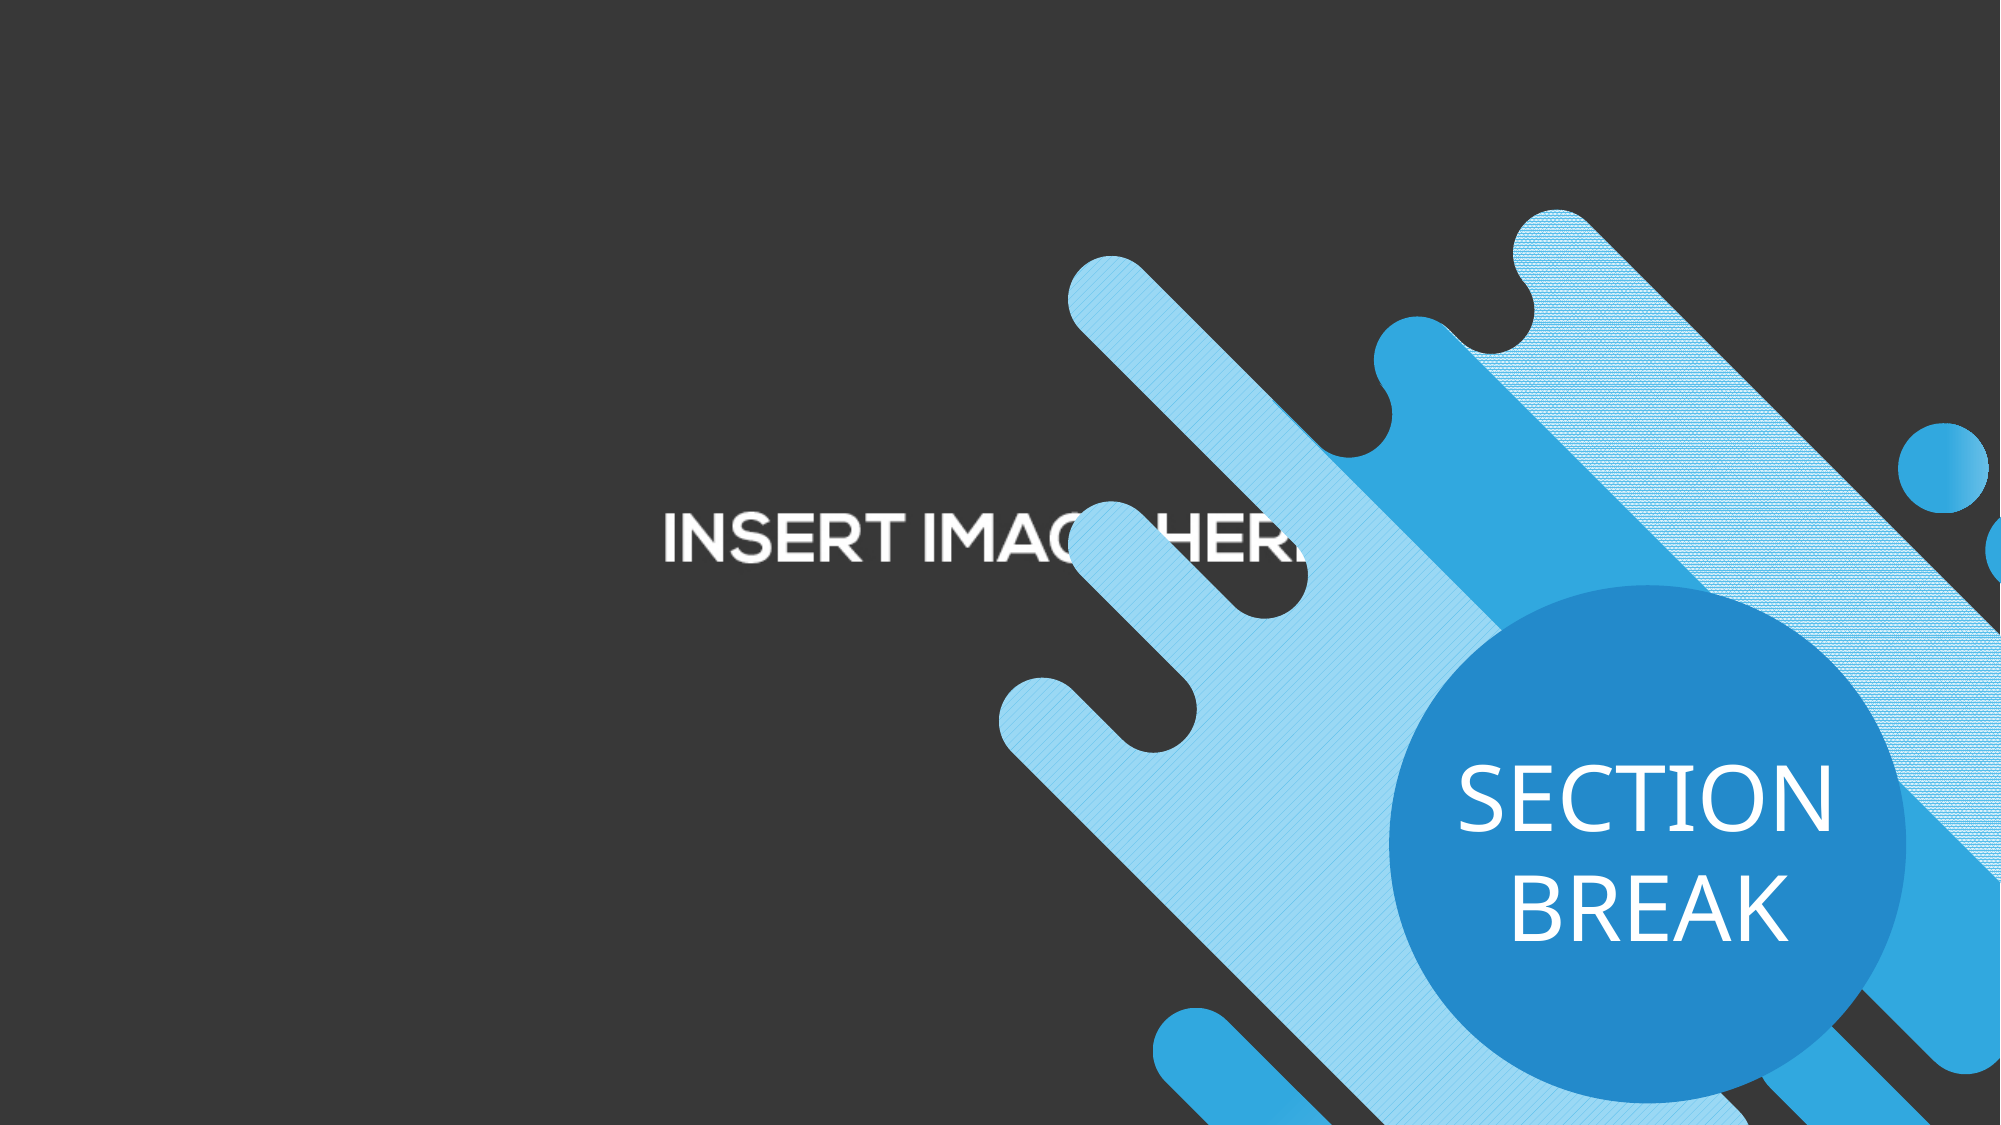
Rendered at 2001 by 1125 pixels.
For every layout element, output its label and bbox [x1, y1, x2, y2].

text_box [1837, 570, 2000, 662]
picture [0, 0, 2000, 1125]
